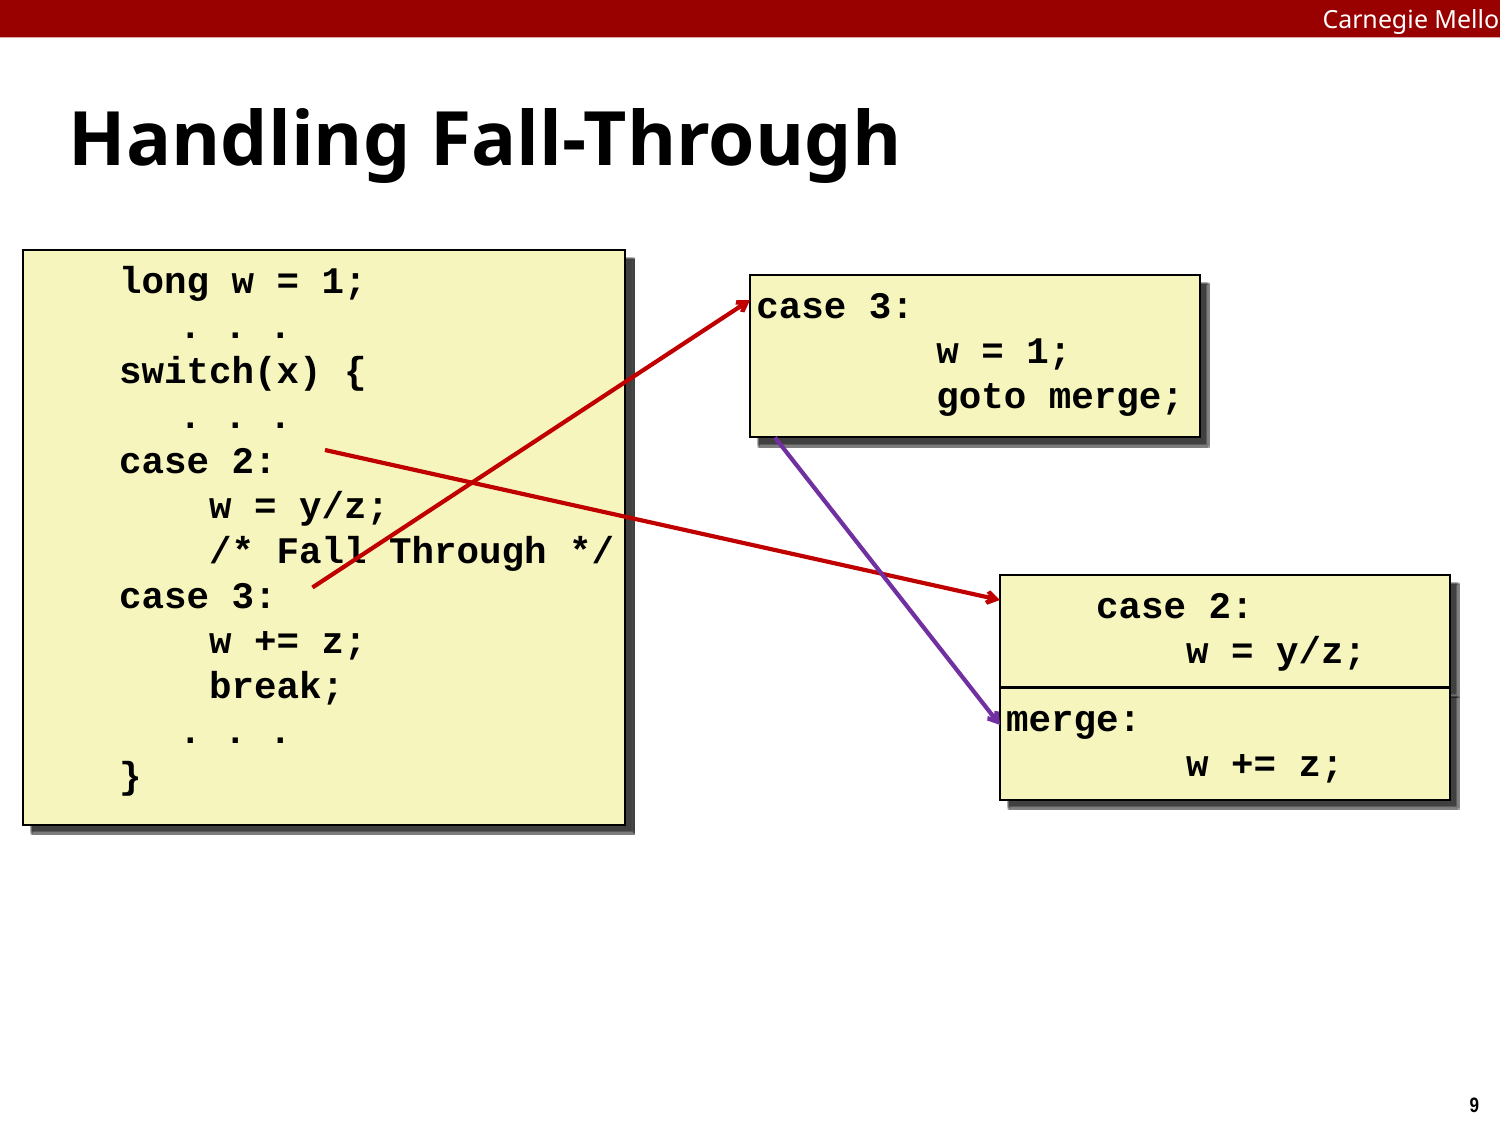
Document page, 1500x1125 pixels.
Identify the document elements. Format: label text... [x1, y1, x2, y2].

text_box Carnegie Mellon [1322, 3, 1500, 33]
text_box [324, 596, 738, 601]
text_box merge: w += z; [999, 687, 1450, 800]
text_box long w = 1; . . . switch(x) { . . . case 2: w = y/z; /* Fall Through */ case 3: w += z; break; . . . } [22, 249, 625, 825]
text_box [743, 468, 1032, 694]
title Handling Fall-Through [62, 41, 1438, 230]
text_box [754, 449, 1001, 467]
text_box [312, 299, 751, 588]
text_box case 3: w = 1; goto merge; [749, 274, 1200, 438]
text_box [0, 0, 1500, 38]
text_box case 2: w = y/z; [1035, 575, 1450, 687]
